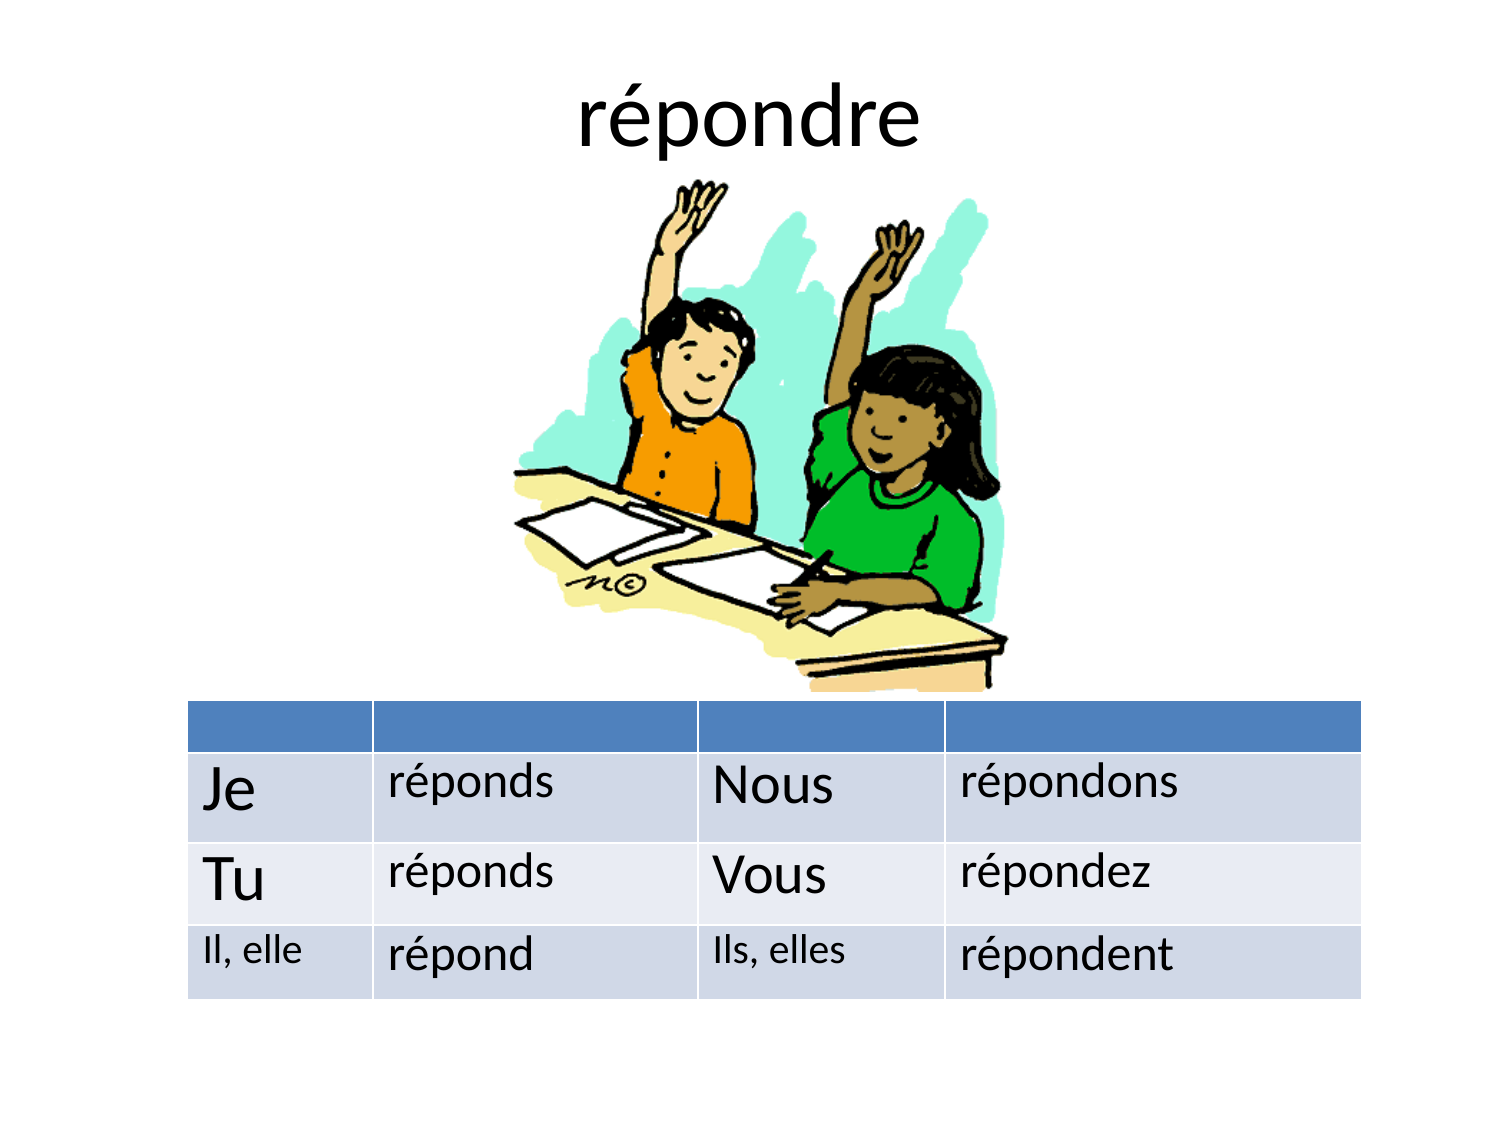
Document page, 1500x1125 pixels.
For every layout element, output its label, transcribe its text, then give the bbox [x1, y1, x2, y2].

table_cell Tu [188, 844, 372, 924]
table_cell répondez [946, 844, 1361, 924]
title répondre [75, 45, 1425, 175]
table_header [946, 701, 1361, 752]
table_cell Je [188, 754, 372, 842]
table_header [699, 701, 944, 752]
table_header [374, 701, 697, 752]
table_cell Vous [699, 844, 944, 924]
picture [512, 174, 1013, 692]
table_cell répond [374, 926, 697, 999]
table_cell répondons [946, 754, 1361, 842]
table_cell Nous [699, 754, 944, 842]
table_header [188, 701, 372, 752]
table_cell Ils, elles [699, 926, 944, 999]
table_cell Il, elle [188, 926, 372, 999]
table_cell répondent [946, 926, 1361, 999]
table_cell réponds [374, 754, 697, 842]
table_cell réponds [374, 844, 697, 924]
